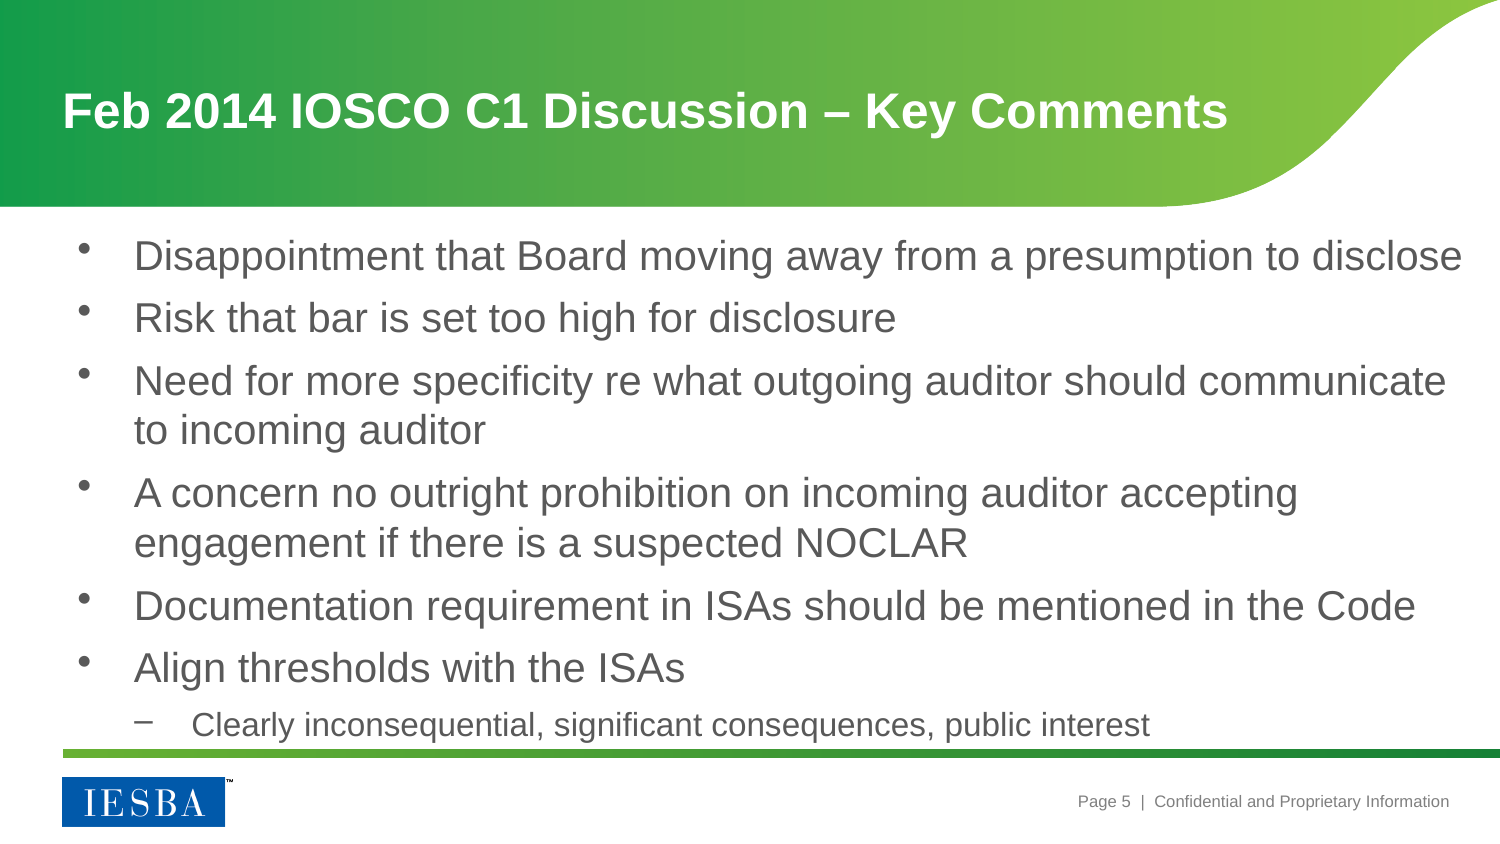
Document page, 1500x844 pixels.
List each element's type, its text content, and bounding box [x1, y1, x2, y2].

picture [0, 0, 1500, 207]
title Feb 2014 IOSCO C1 Discussion – Key Comments [62, 75, 1300, 142]
list Disappointment that Board moving away from a presumption to disclose Risk that bar is set too high for disclosure Need for more specificity re what outgoing auditor should communicate to incoming auditor A concern no outright prohibition on incoming auditor accepting engagement if there is a suspected NOCLAR Documentation requirement in ISAs should be mentioned in the Code Align thresholds with the ISAs Clearly inconsequential, significant consequences, public interest [62, 220, 1500, 747]
picture [62, 777, 233, 827]
